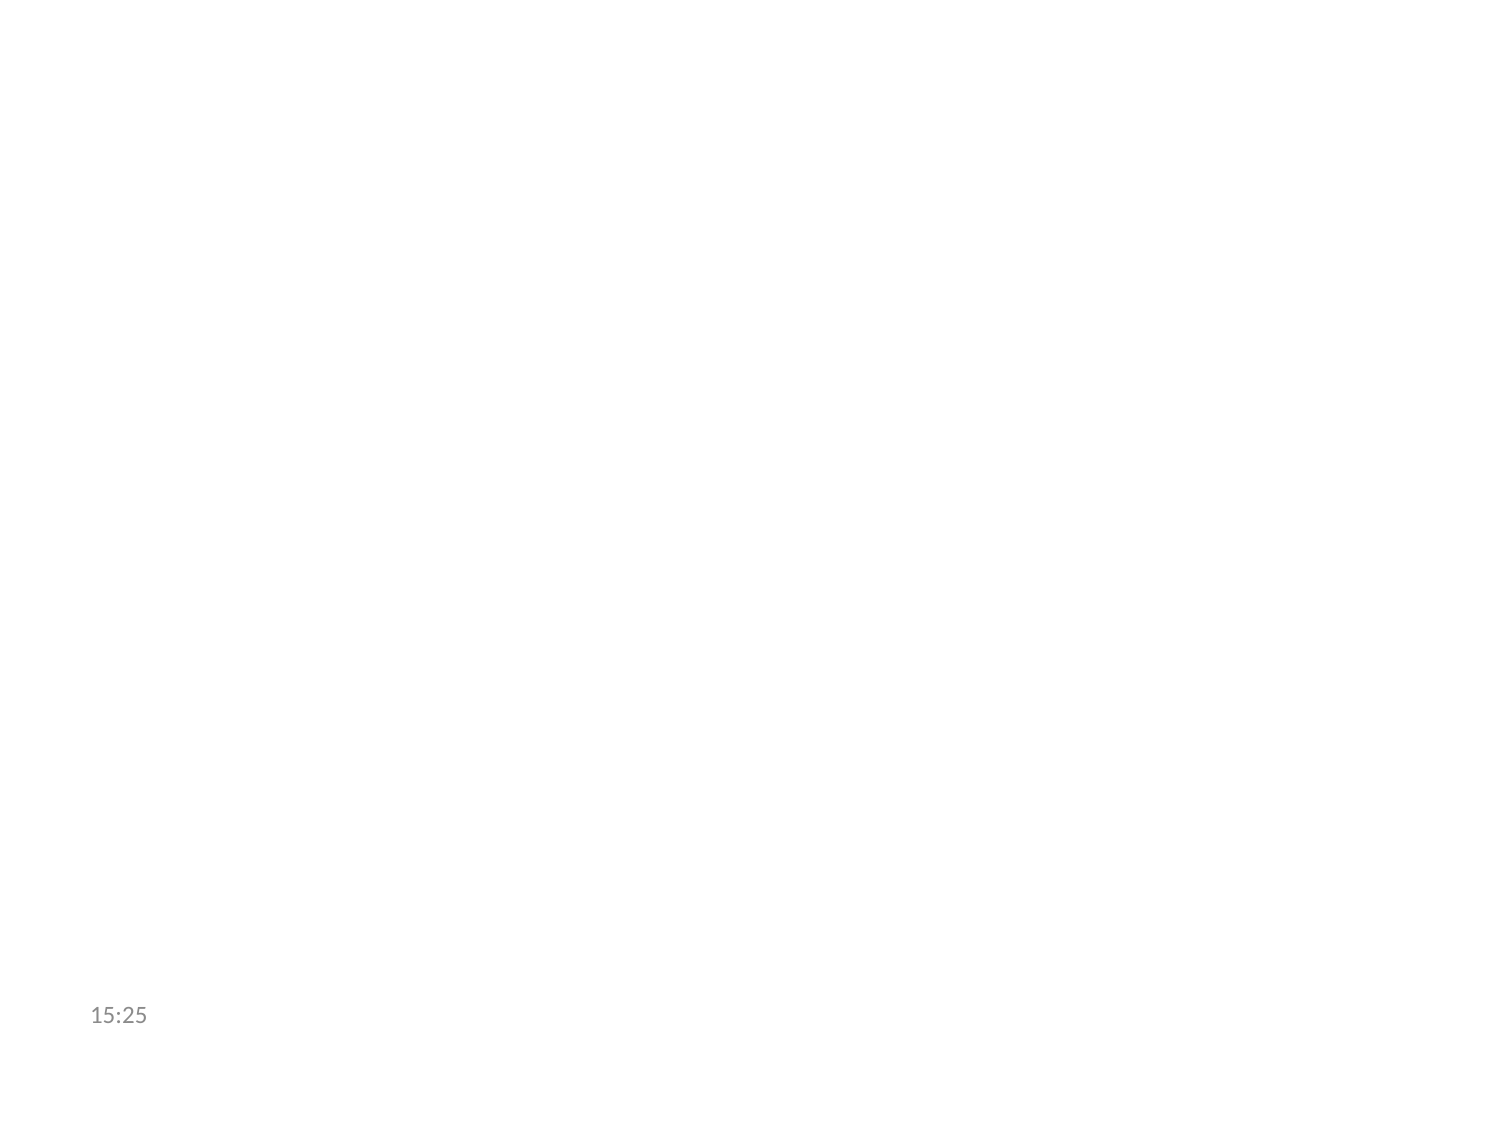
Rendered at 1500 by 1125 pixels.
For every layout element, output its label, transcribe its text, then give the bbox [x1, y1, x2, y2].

text_box 15:35 [75, 983, 425, 1044]
